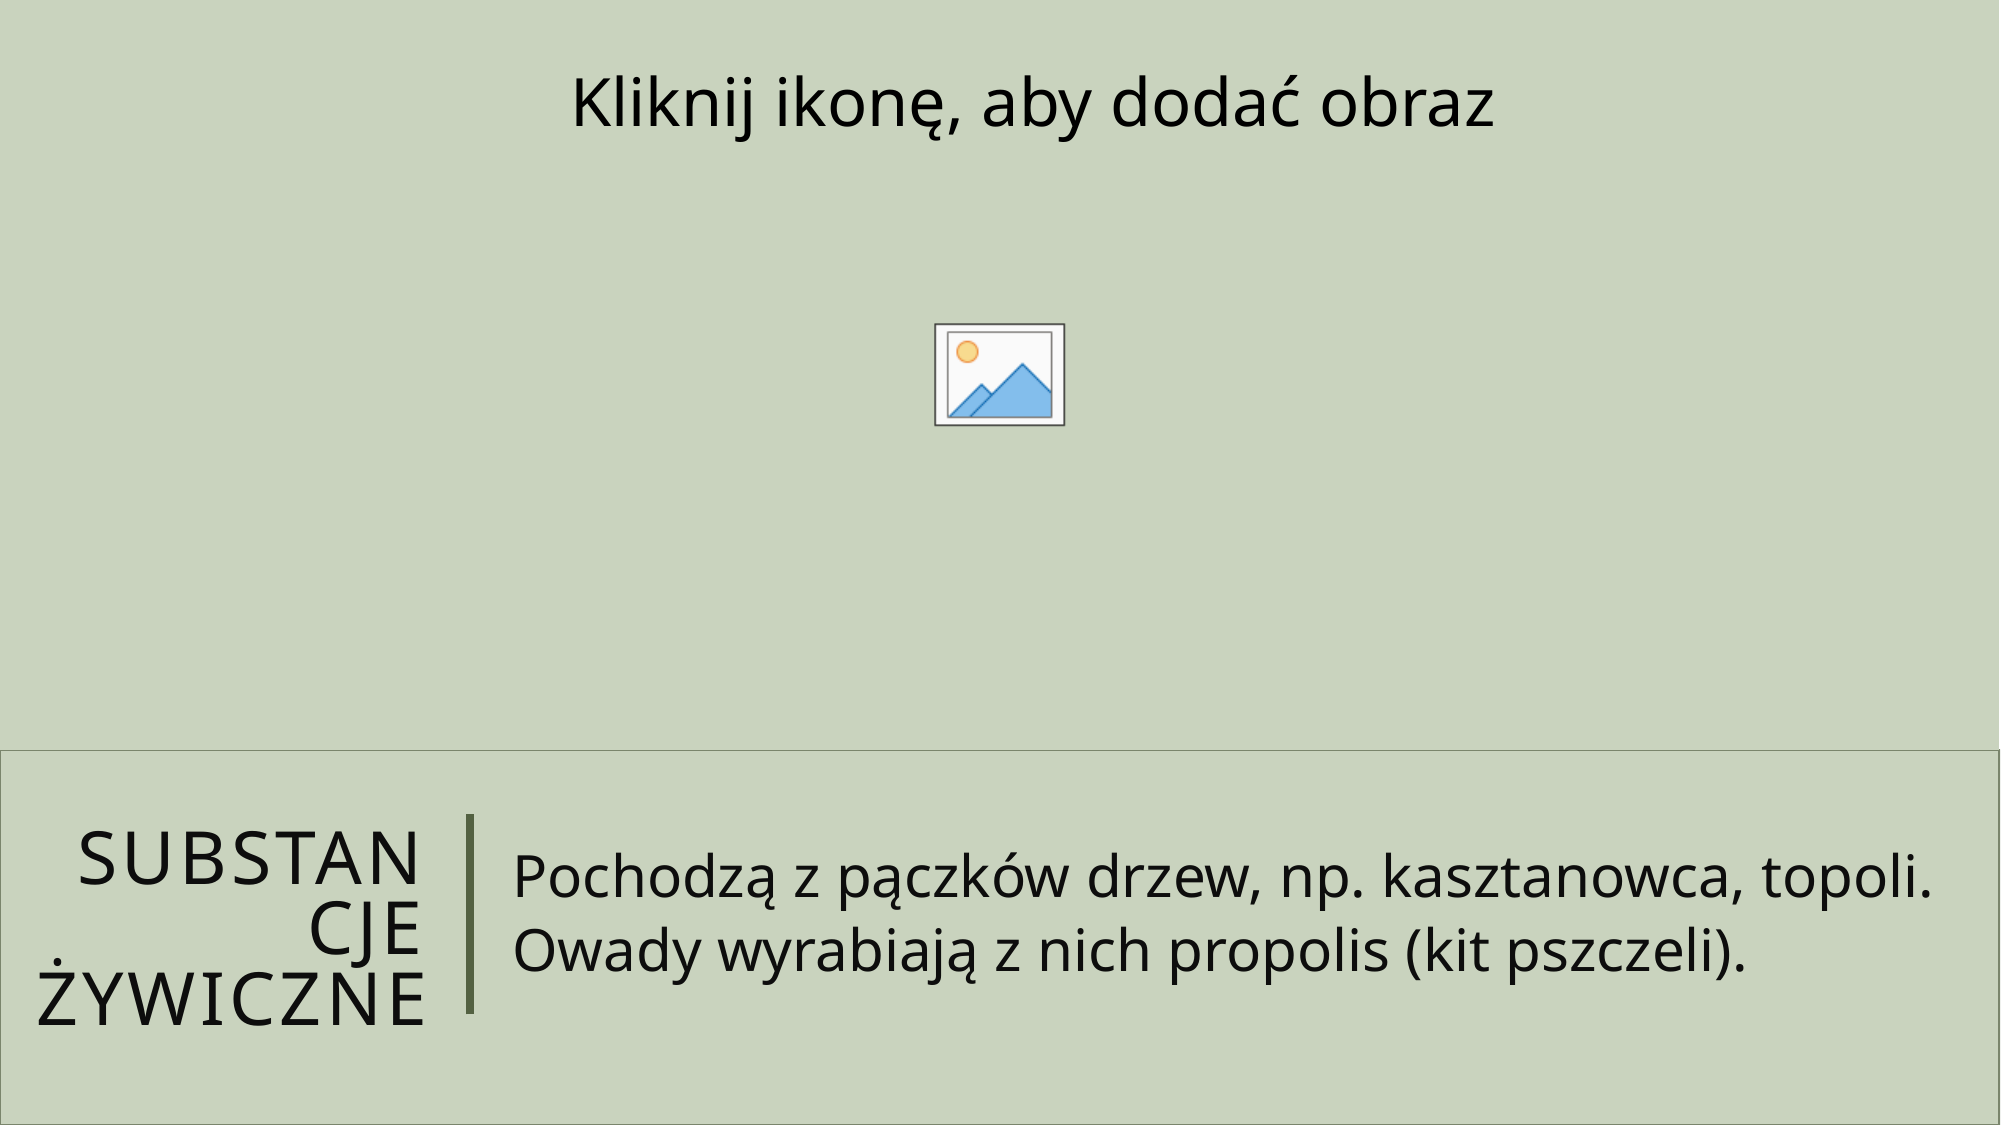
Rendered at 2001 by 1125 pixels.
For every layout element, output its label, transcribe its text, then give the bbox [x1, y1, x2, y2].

list Pochodzą z pączków drzew, np. kasztanowca, topoli. Owady wyrabiają z nich propolis (kit pszczeli). [497, 768, 1983, 1054]
picture [0, 0, 2000, 751]
title Substancje żywiczne [17, 813, 443, 1054]
